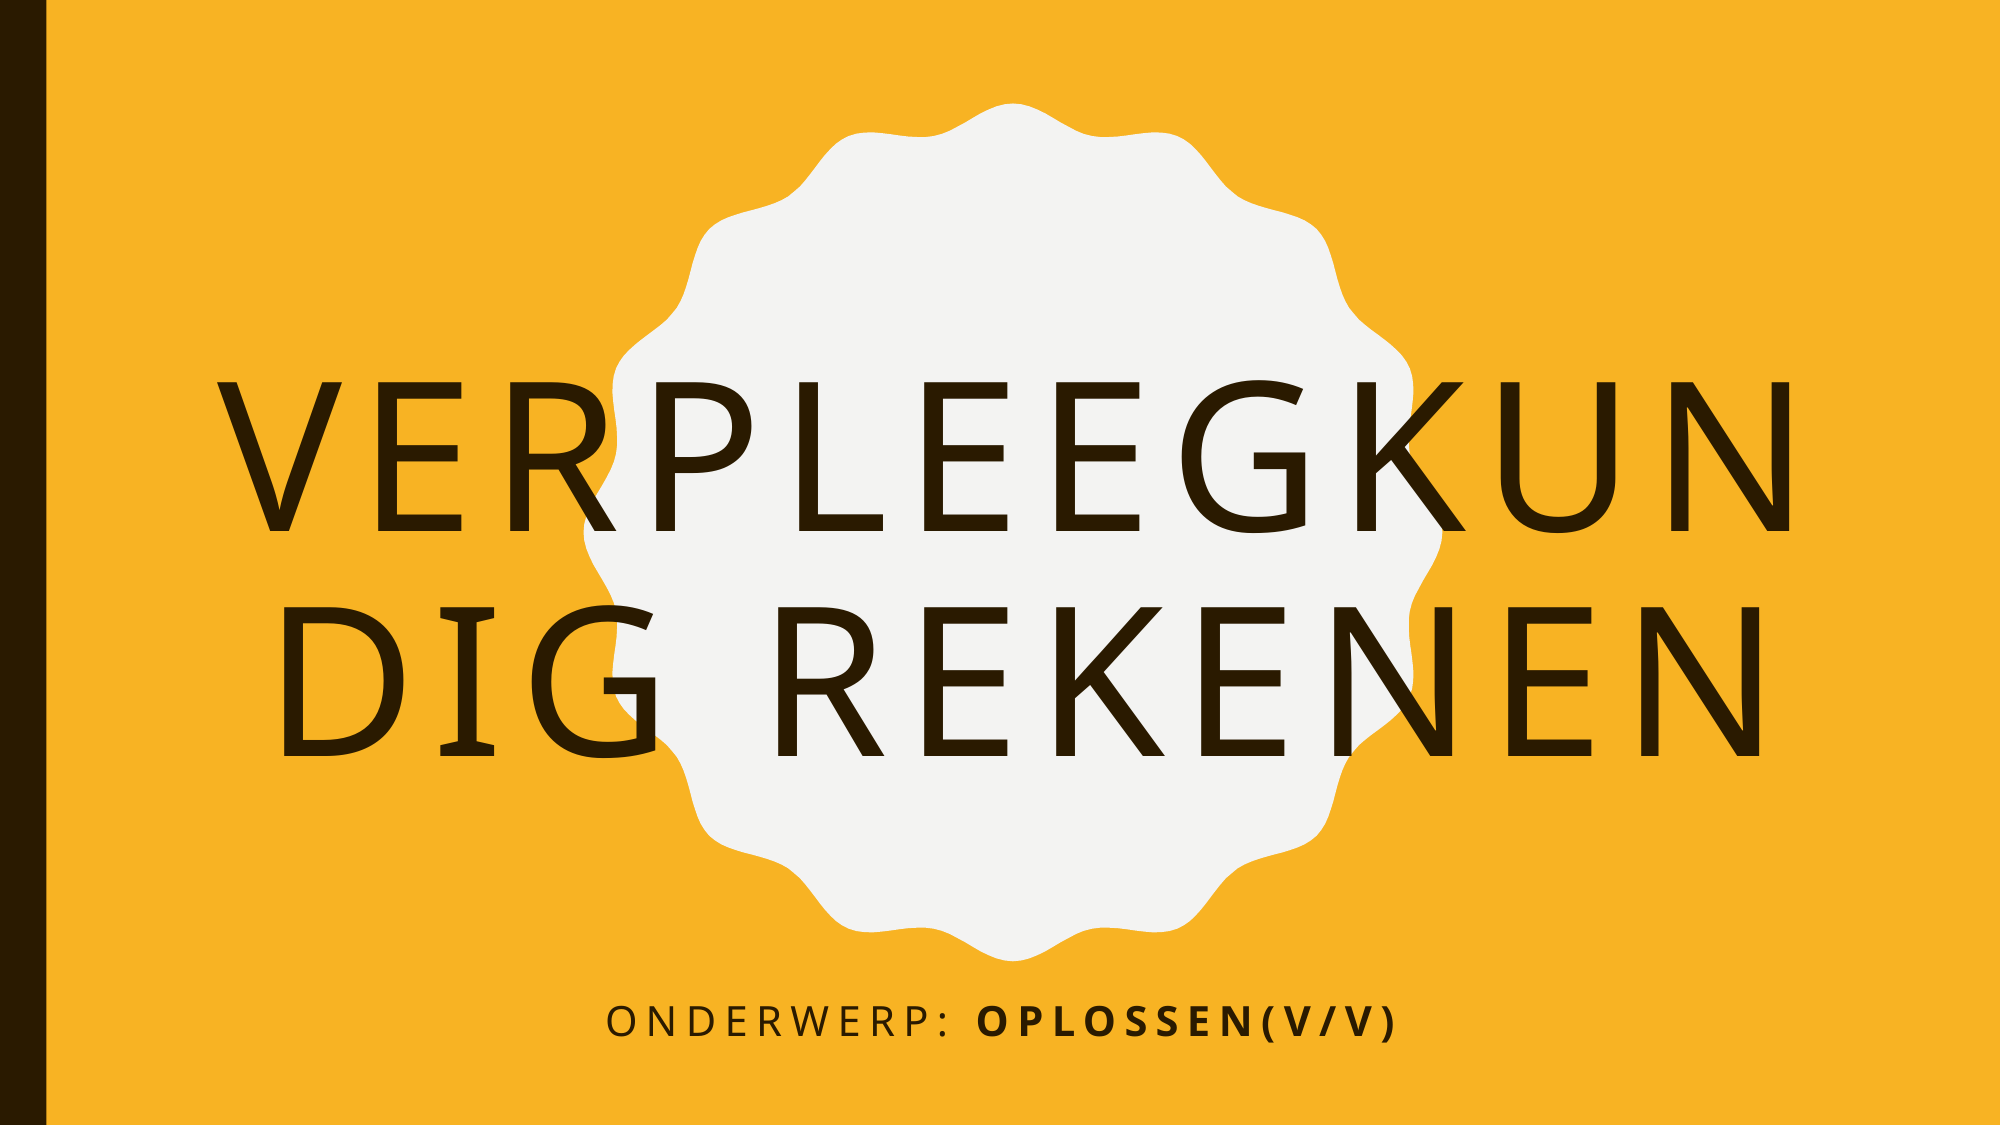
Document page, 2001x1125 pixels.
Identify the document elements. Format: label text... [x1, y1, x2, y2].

subtitle Onderwerp: oplossen(V/v) [340, 986, 1660, 1125]
title Verpleegkundig rekenen [176, 252, 1870, 902]
